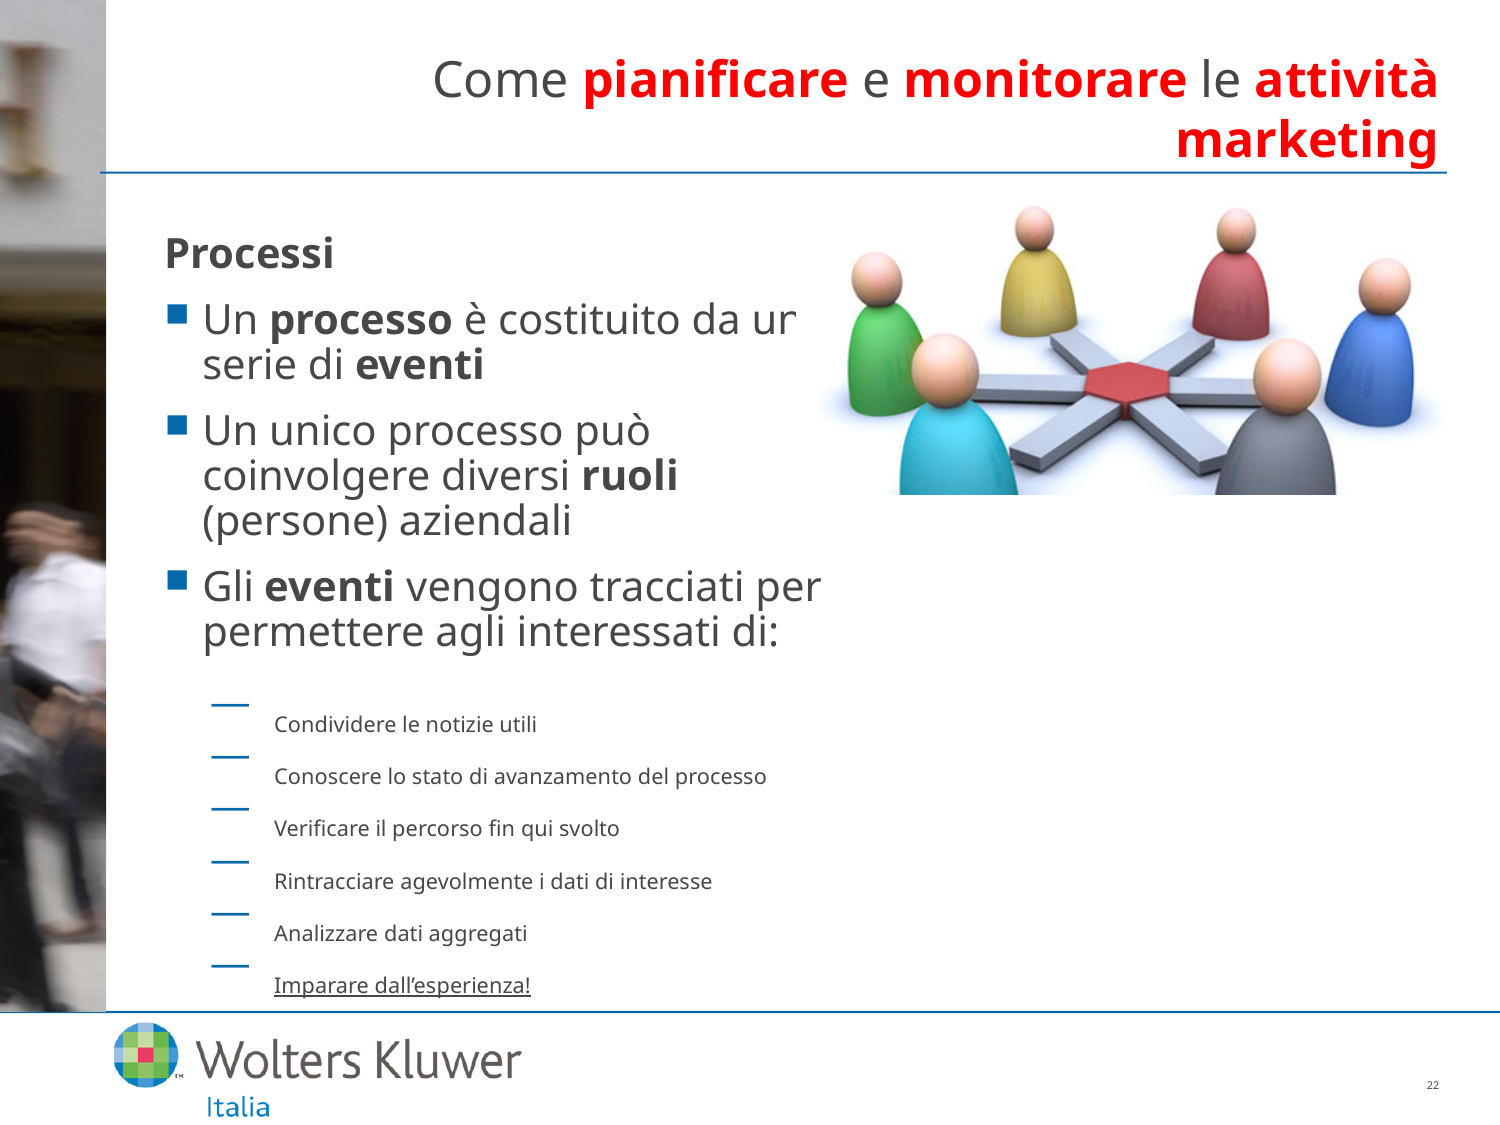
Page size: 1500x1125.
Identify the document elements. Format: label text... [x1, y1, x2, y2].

picture [0, 0, 107, 1012]
picture [796, 198, 1456, 495]
picture [108, 1018, 528, 1122]
slide_number 22 [1374, 1059, 1455, 1098]
text_box Condividere le notizie utili Conoscere lo stato di avanzamento del processo Verificare il percorso fin qui svolto Rintracciare agevolmente i dati di interesse Analizzare dati aggregati Imparare dall’esperienza! [140, 678, 1219, 1001]
title Come pianificare e monitorare le attività marketing [149, 99, 1455, 176]
list Processi Un processo è costituito da una serie di eventi Un unico processo può coinvolgere diversi ruoli (persone) aziendali Gli eventi vengono tracciati per permettere agli interessati di: [149, 224, 891, 678]
